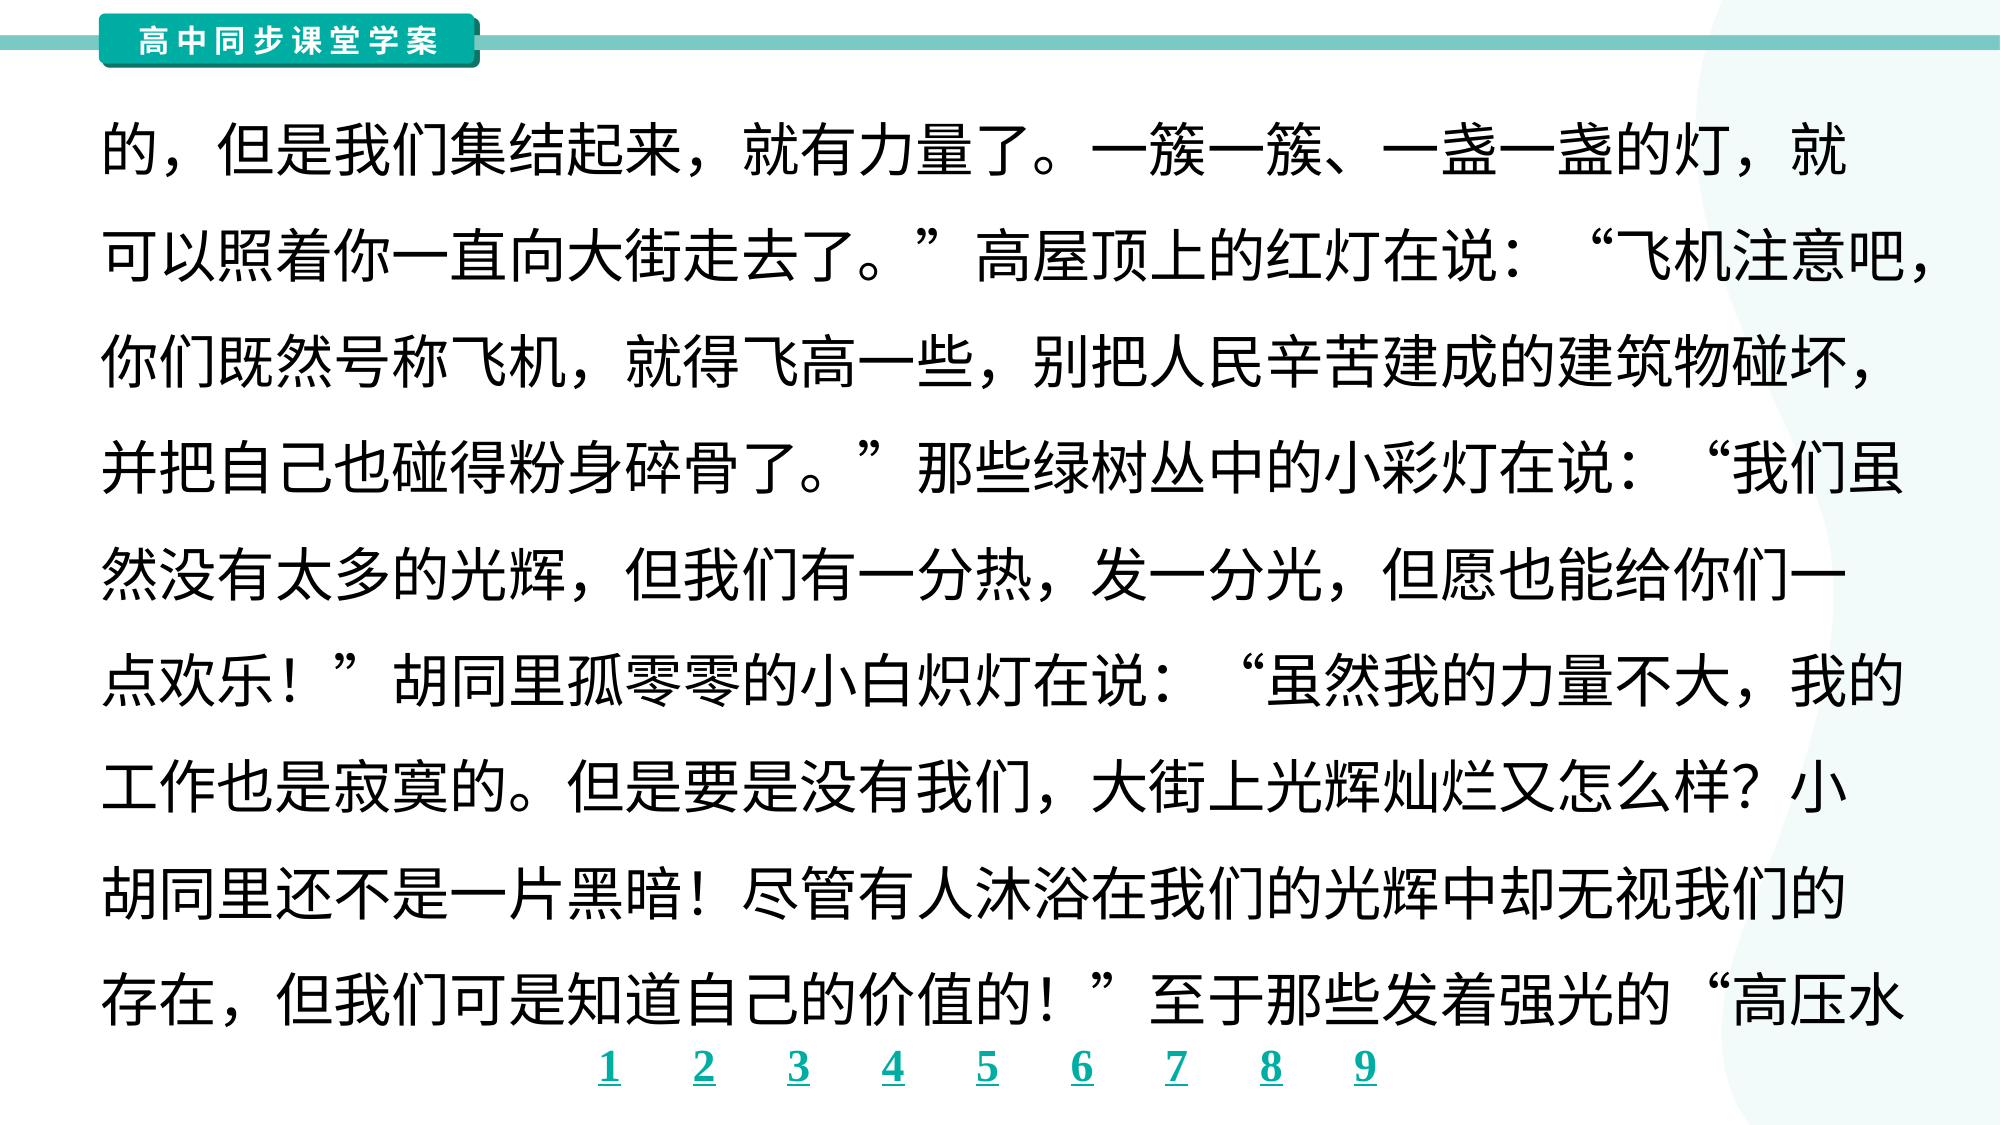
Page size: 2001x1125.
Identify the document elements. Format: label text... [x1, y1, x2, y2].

picture [0, 0, 2000, 1125]
text_box 的，但是我们集结起来，就有力量了。一簇一簇、一盏一盏的灯，就 可以照着你一直向大街走去了。”高屋顶上的红灯在说：“飞机注意吧， 你们既然号称飞机，就得飞高一些，别把人民辛苦建成的建筑物碰坏， 并把自己也碰得粉身碎骨了。”那些绿树丛中的小彩灯在说：“我们虽 然没有太多的光辉，但我们有一分热，发一分光，但愿也能给你们一 点欢乐！”胡同里孤零零的小白炽灯在说：“虽然我的力量不大，我的 工作也是寂寞的。但是要是没有我们，大街上光辉灿烂又怎么样？小 胡同里还不是一片黑暗！尽管有人沐浴在我们的光辉中却无视我们的 存在，但我们可是知道自己的价值的！”至于那些发着强光的“高压水 [100, 76, 1899, 1033]
